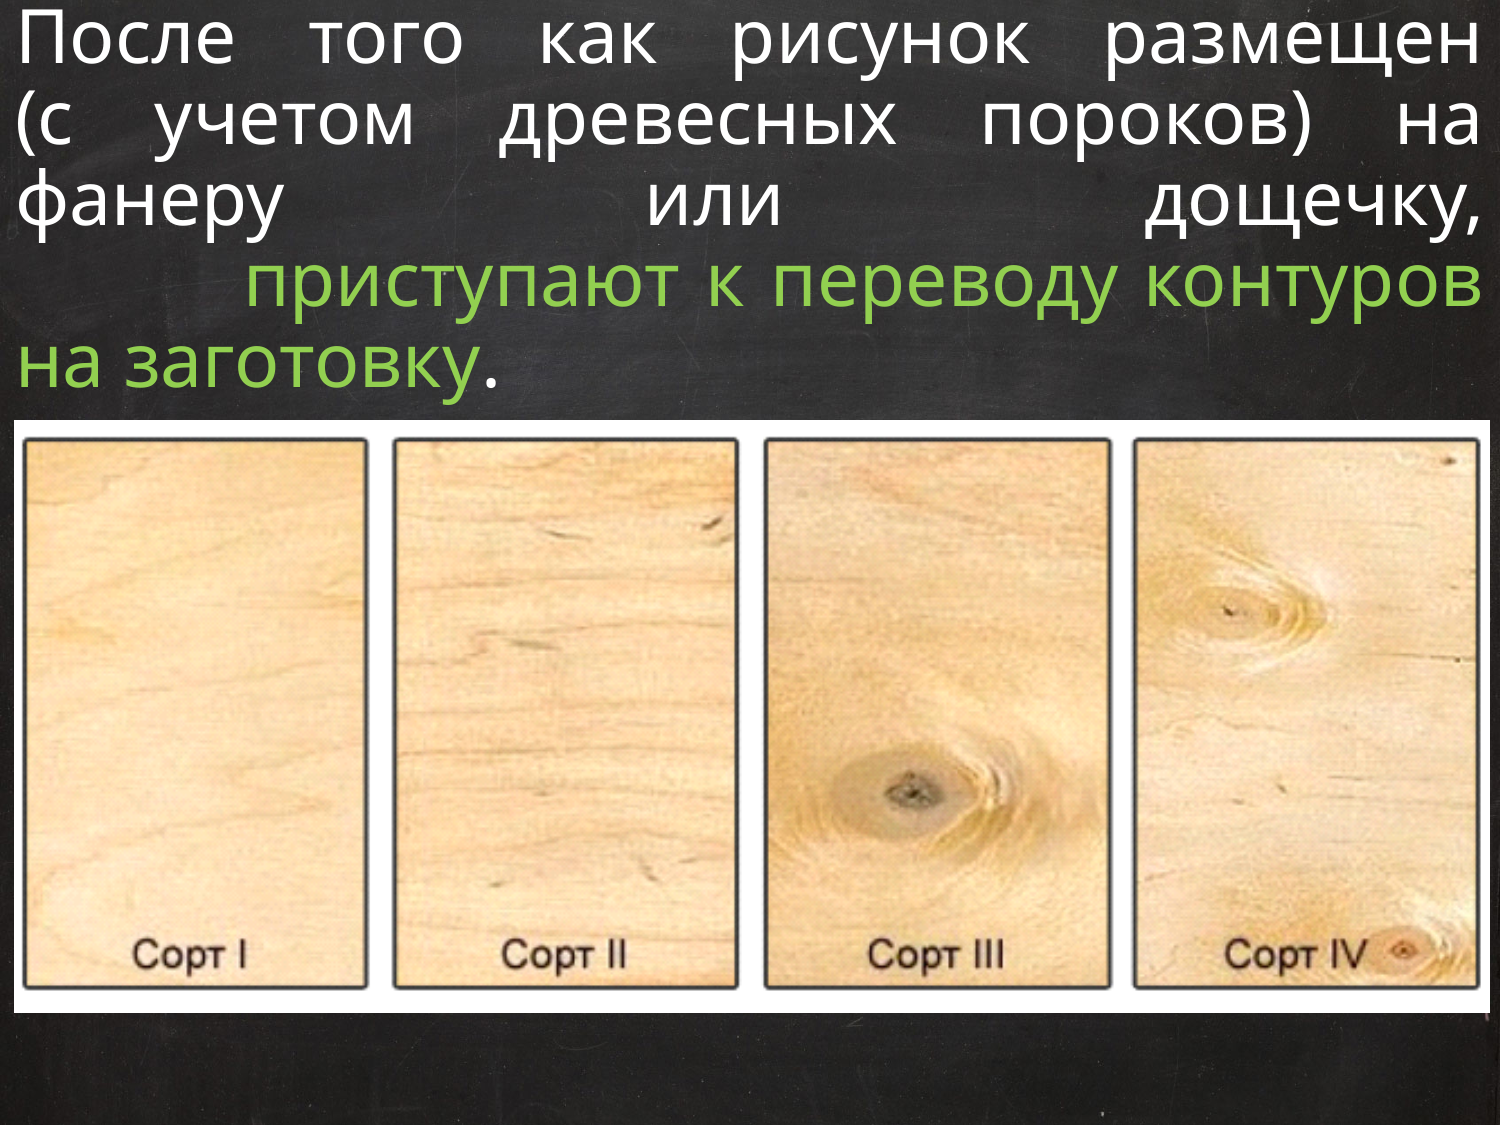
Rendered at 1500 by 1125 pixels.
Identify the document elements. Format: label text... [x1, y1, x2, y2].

picture [0, 403, 1500, 1125]
title После того как рисунок размещен (с учетом древесных пороков) на фанеру или дощечку, приступают к переводу контуров на заготовку. [0, 0, 1500, 403]
